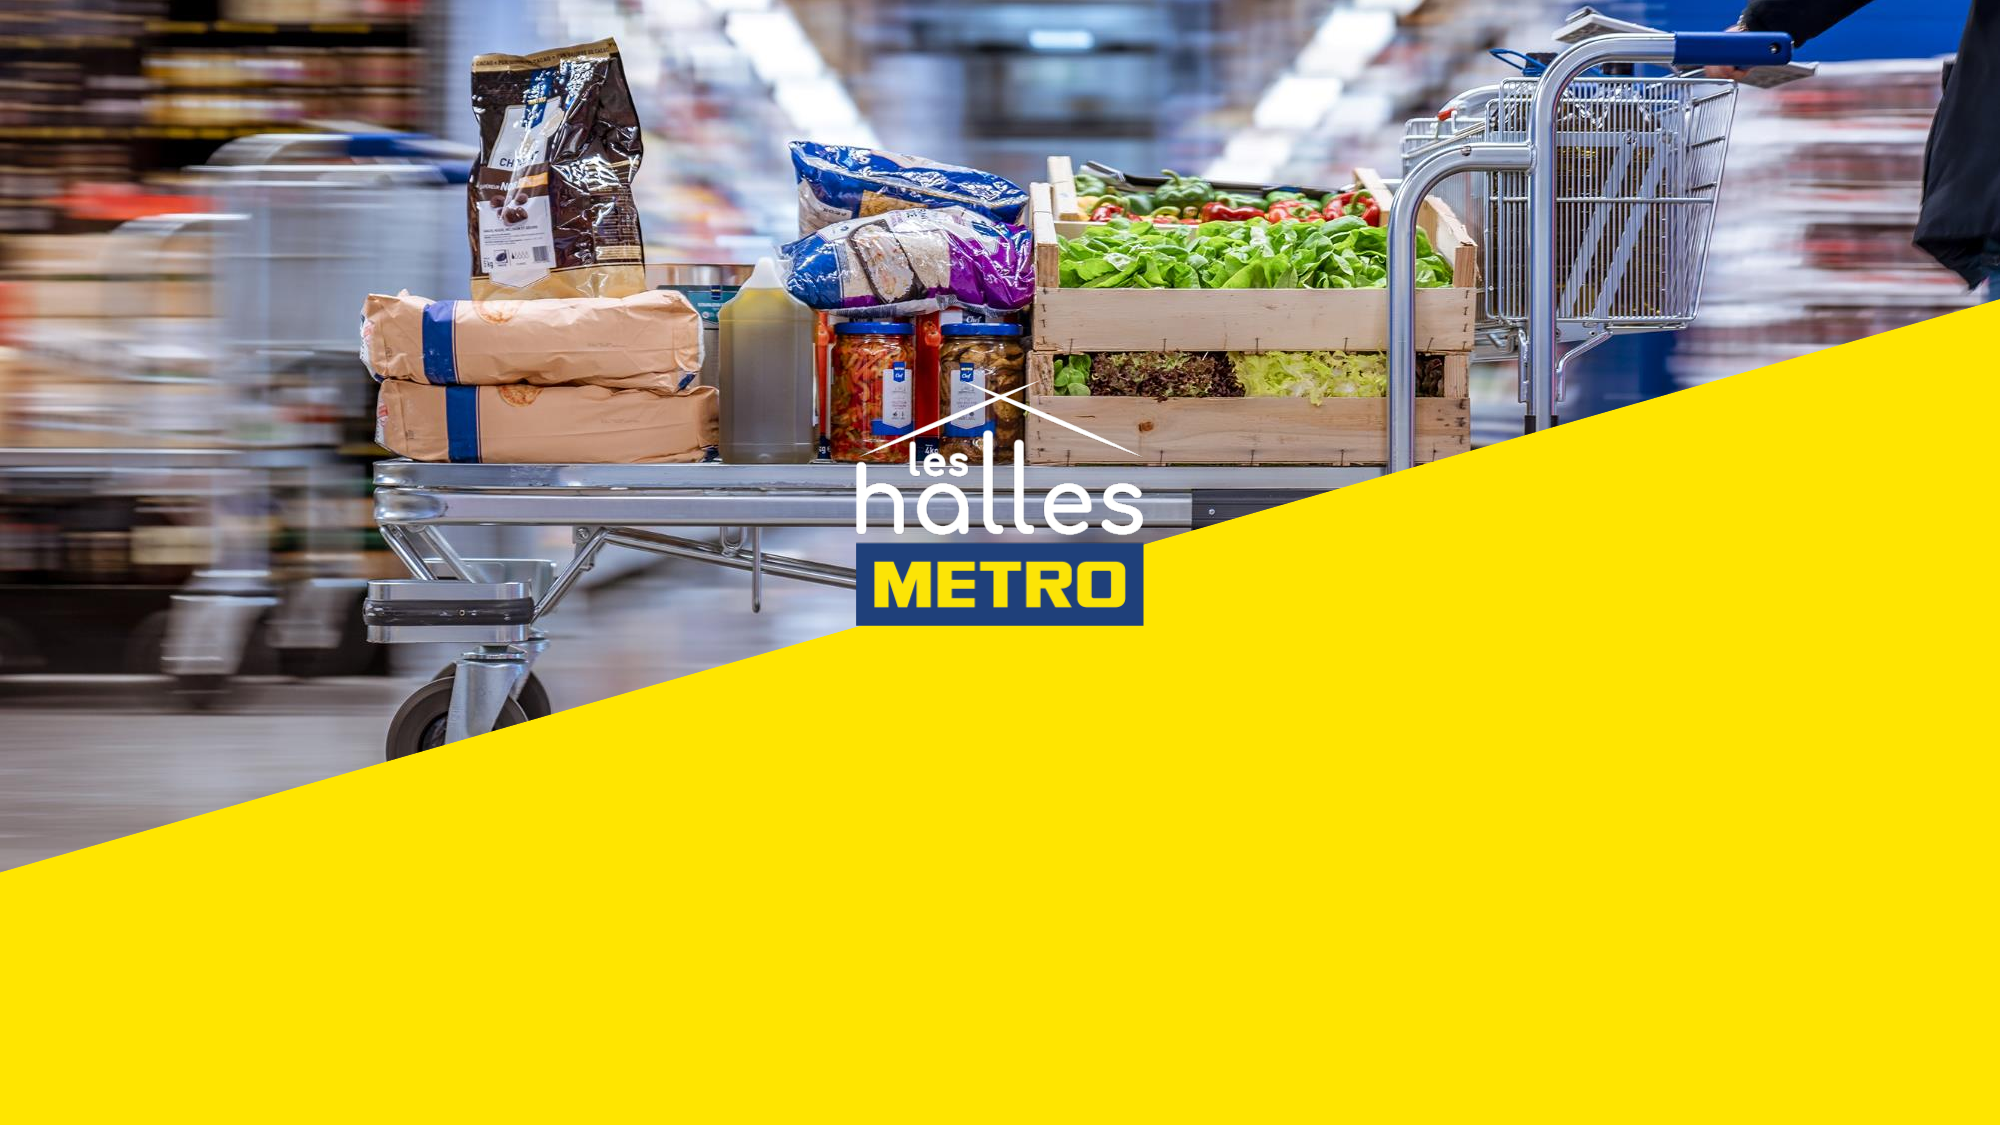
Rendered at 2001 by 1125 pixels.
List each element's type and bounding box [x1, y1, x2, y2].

picture [0, 0, 2000, 872]
